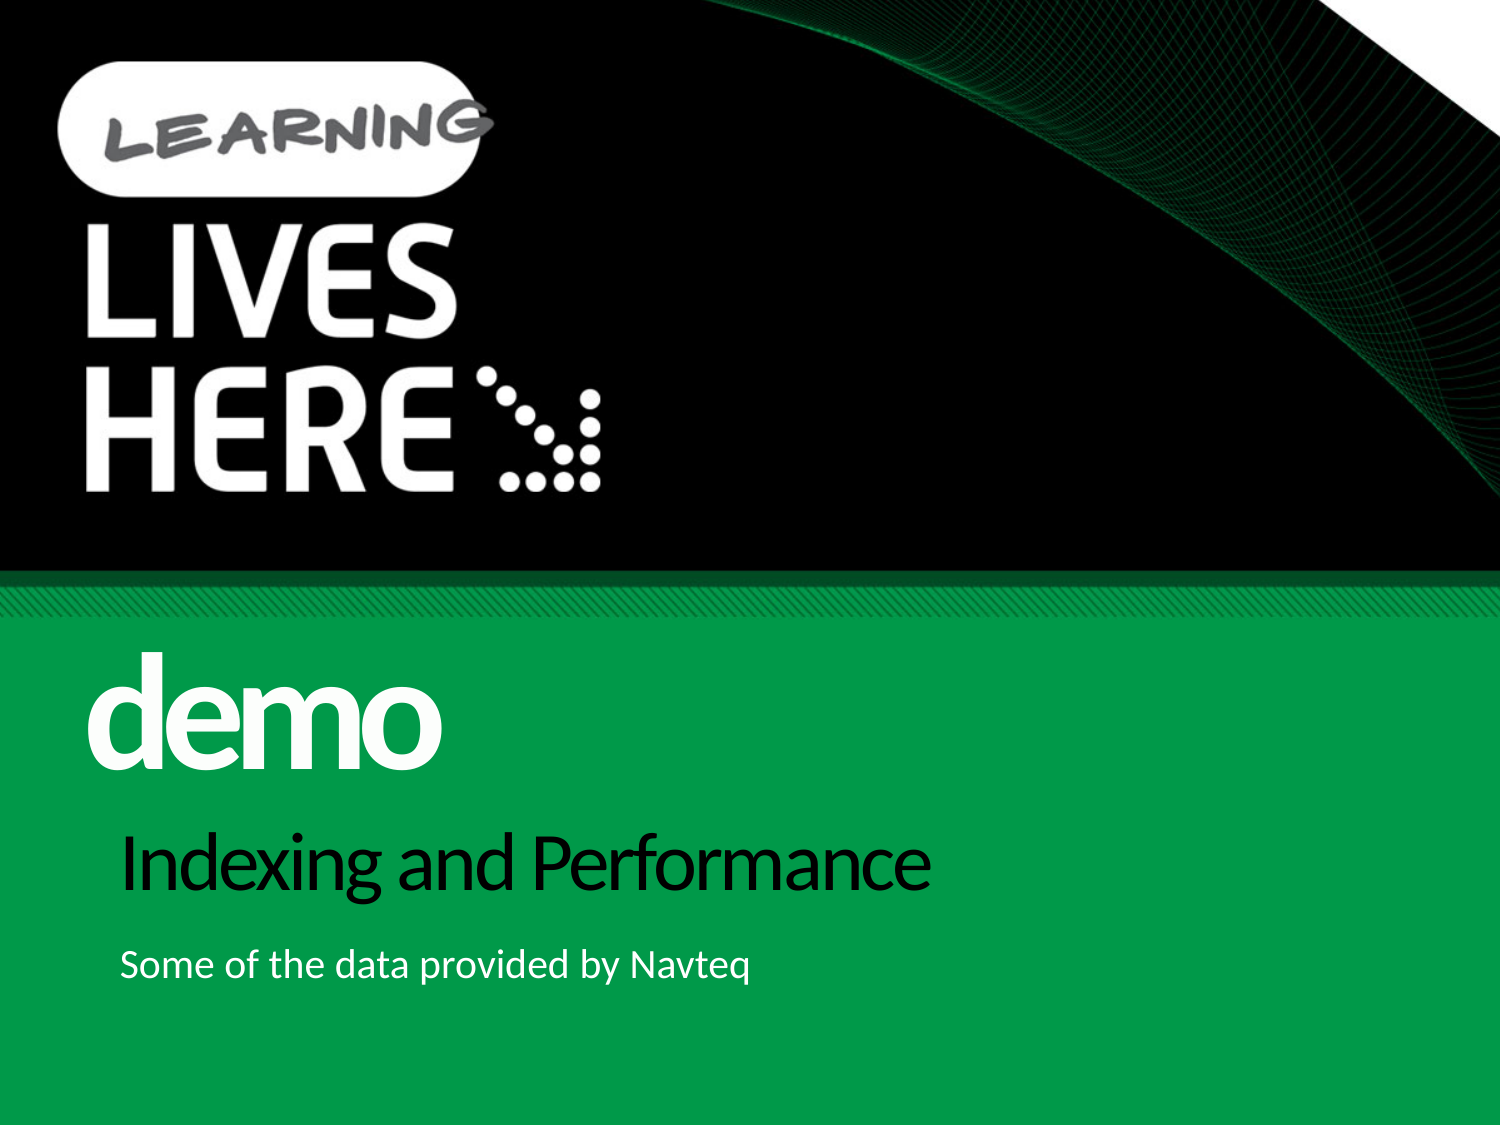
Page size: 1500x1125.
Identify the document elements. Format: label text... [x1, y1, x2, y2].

list demo [83, 625, 1344, 800]
title Indexing and Performance [119, 818, 1375, 943]
subtitle Some of the data provided by Navteq [119, 942, 1236, 1019]
picture [0, 0, 1500, 1125]
